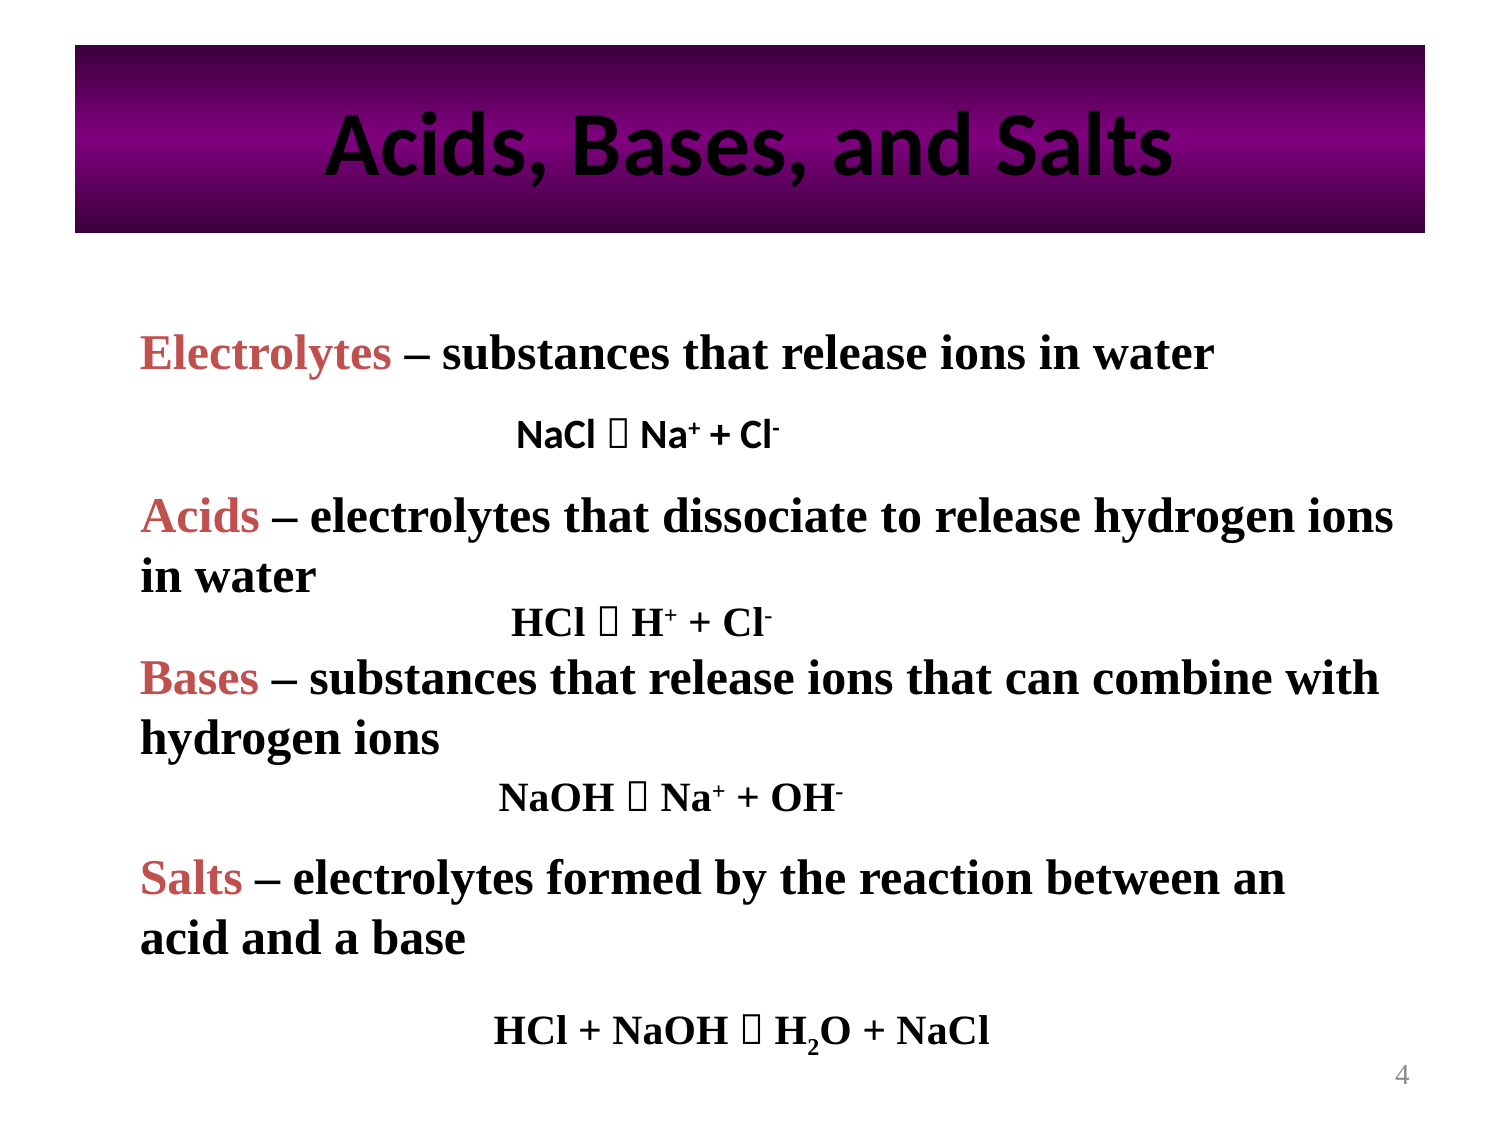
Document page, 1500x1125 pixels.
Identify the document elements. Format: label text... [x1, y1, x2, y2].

text_box Electrolytes – substances that release ions in water [125, 312, 1232, 388]
text_box HCl + NaOH  H2O + NaCl [478, 995, 1005, 1068]
text_box NaCl  Na+ + Cl- [501, 399, 795, 465]
slide_number 4 [1074, 1042, 1425, 1103]
text_box HCl  H+ + Cl- [496, 587, 788, 637]
text_box Acids – electrolytes that dissociate to release hydrogen ions in water [125, 474, 1422, 610]
text_box NaOH  Na+ + OH- [483, 762, 859, 828]
text_box Bases – substances that release ions that can combine with hydrogen ions [125, 637, 1428, 773]
title Acids, Bases, and Salts [75, 45, 1425, 233]
text_box Salts – electrolytes formed by the reaction between an acid and a base [125, 837, 1378, 973]
